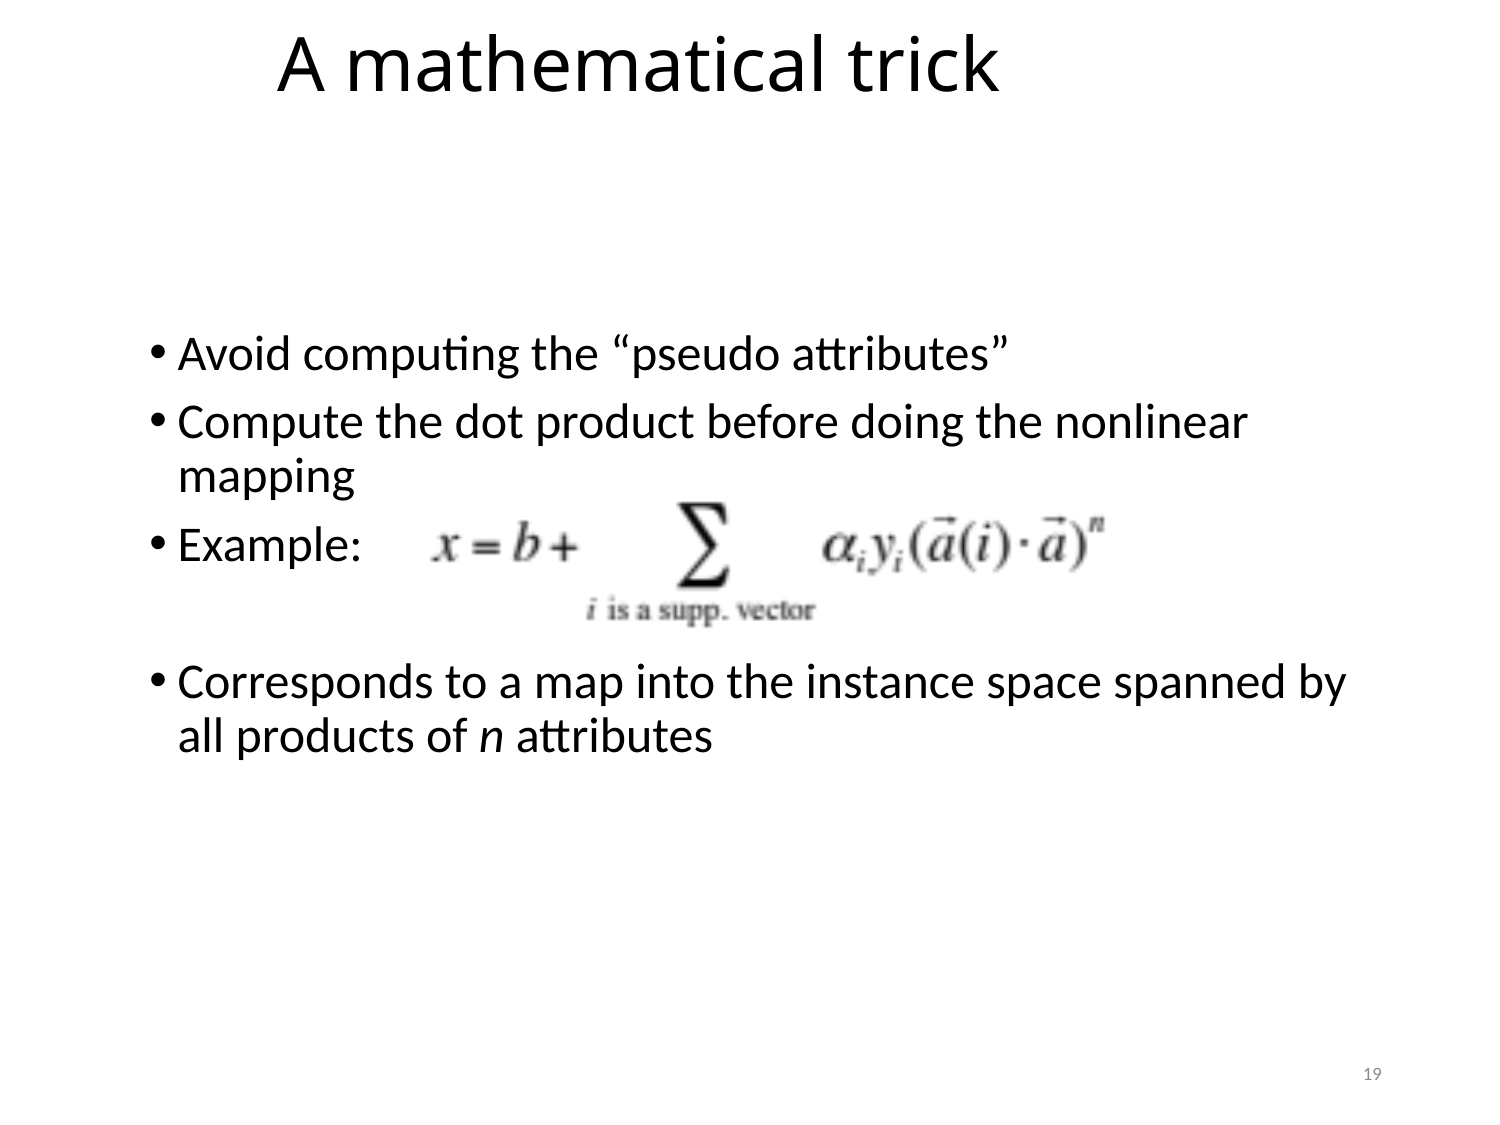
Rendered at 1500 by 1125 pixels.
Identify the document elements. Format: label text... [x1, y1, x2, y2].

list Avoid computing the “pseudo attributes” Compute the dot product before doing the nonlinear mapping Example: Corresponds to a map into the instance space spanned by all products of n attributes [134, 319, 1372, 972]
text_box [425, 493, 1112, 637]
slide_number 19 [1059, 1042, 1397, 1103]
title A mathematical trick [262, 0, 1500, 148]
